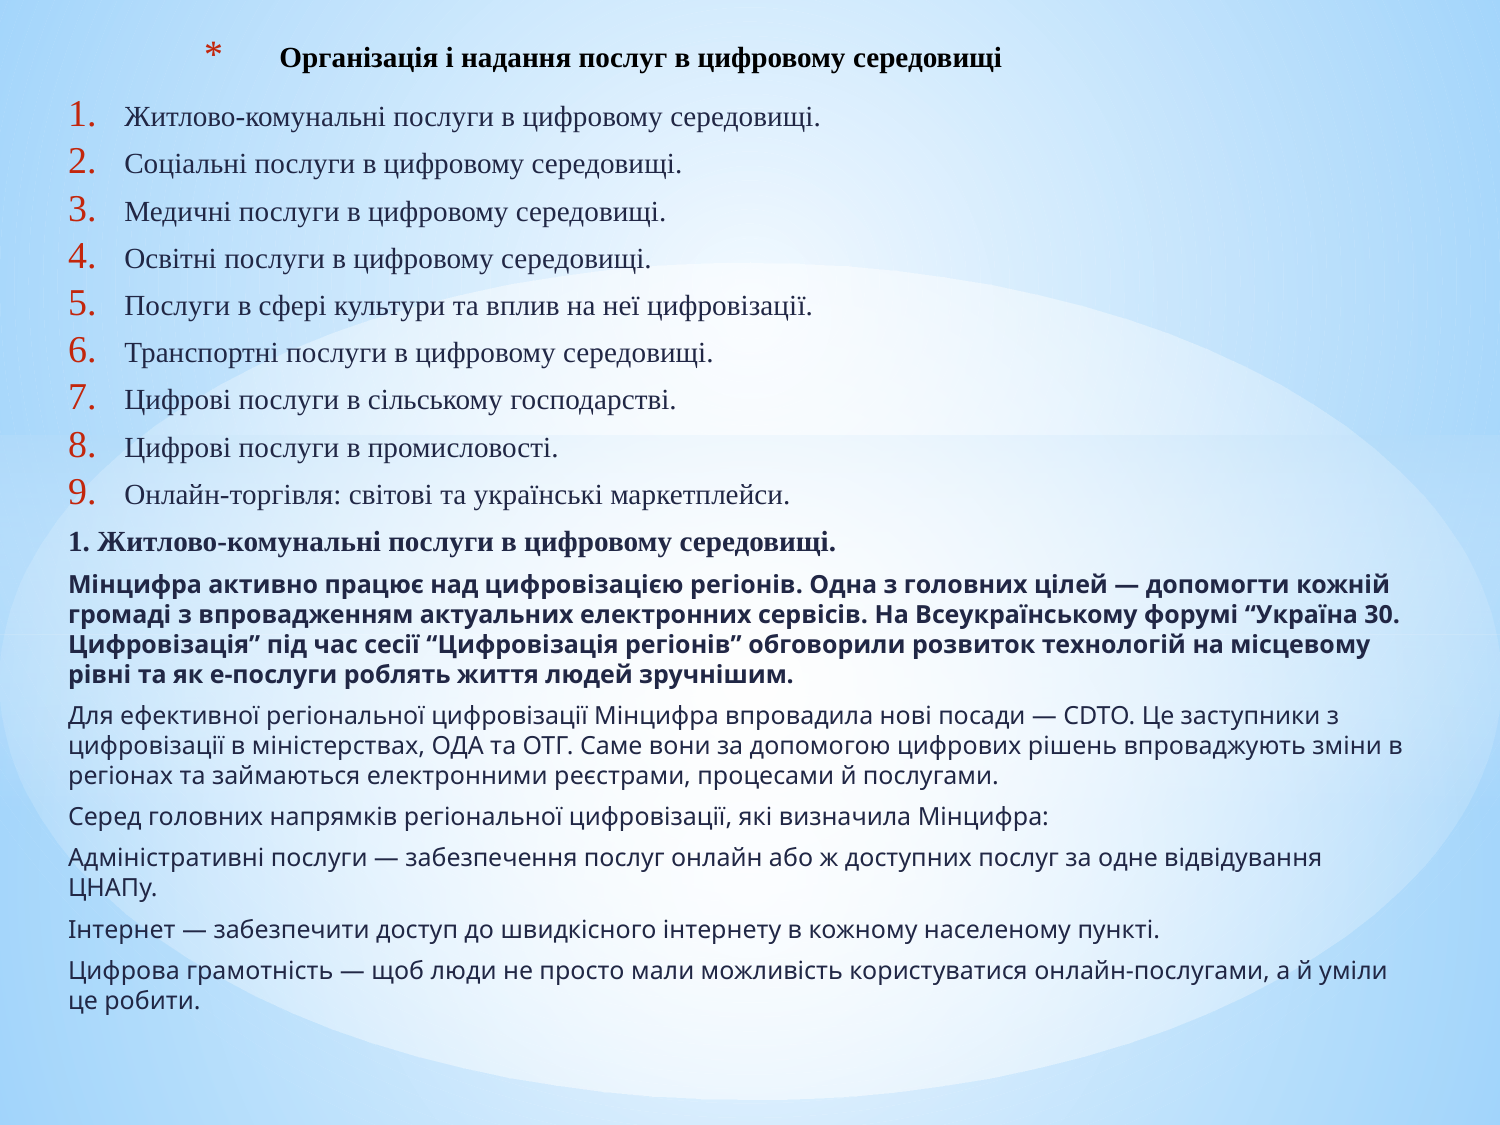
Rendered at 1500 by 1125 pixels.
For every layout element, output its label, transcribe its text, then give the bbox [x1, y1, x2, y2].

subtitle Житлово-комунальні послуги в цифровому середовищі. Соціальні послуги в цифровому середовищі. Медичні послуги в цифровому середовищі. Освітні послуги в цифровому середовищі. Послуги в сфері культури та вплив на неї цифровізації. Транспортні послуги в цифровому середовищі. Цифрові послуги в сільському господарстві. Цифрові послуги в промисловості. Онлайн-торгівля: світові та українські маркетплейси. 1. Житлово-комунальні послуги в цифровому середовищі. Мінцифра активно працює над цифровізацією регіонів. Одна з головних цілей — допомогти кожній громаді з впровадженням актуальних електронних сервісів. На Всеукраїнському форумі “Україна 30. Цифровізація” під час сесії “Цифровізація регіонів” обговорили розвиток технологій на місцевому рівні та як е-послуги роблять життя людей зручнішим. Для ефективної регіональної цифровізації Мінцифра впровадила нові посади — CDTO. Це заступники з цифровізації в міністерствах, ОДА та ОТГ. Саме вони за допомогою цифрових рішень впроваджують зміни в регіонах та займаються електронними реєстрами, процесами й послугами. Серед головних напрямків регіональної цифровізації, які визначила Мінцифра: Адміністративні послуги — забезпечення послуг онлайн або ж доступних послуг за одне відвідування ЦНАПу. Інтернет — забезпечити доступ до швидкісного інтернету в кожному населеному пункті. Цифрова грамотність — щоб люди не просто мали можливість користуватися онлайн-послугами, а й уміли це робити. [53, 90, 1424, 1071]
title Організація і надання послуг в цифровому середовищі [159, 30, 1337, 92]
